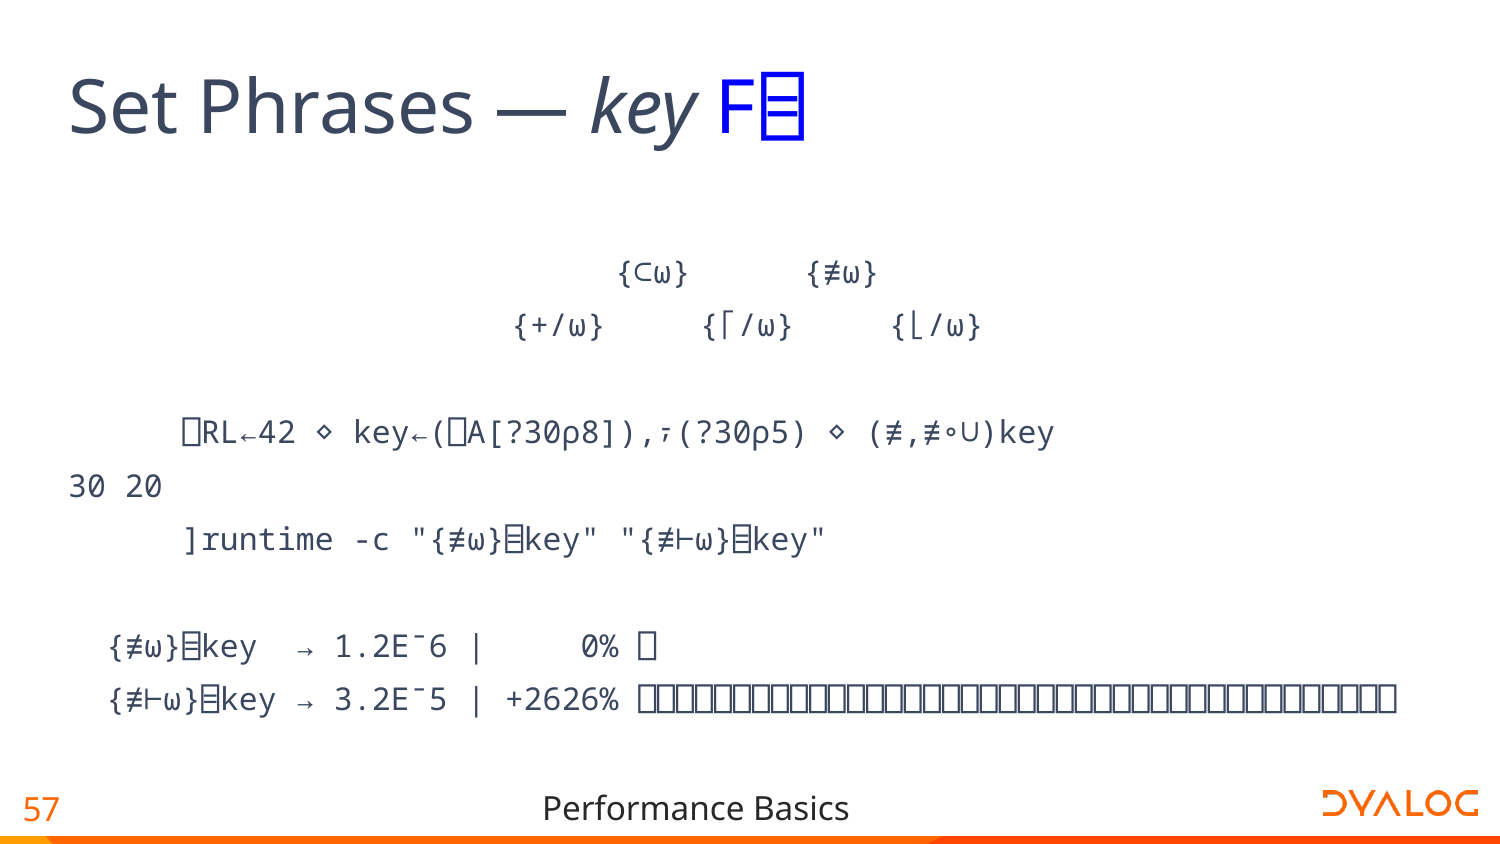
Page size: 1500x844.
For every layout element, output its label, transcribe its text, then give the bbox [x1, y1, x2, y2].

list {⊂⍵} {≢⍵} {+/⍵} {⌈/⍵} {⌊/⍵} ⎕RL←42 ⋄ key←(⎕A[?30⍴8]),⍪(?30⍴5) ⋄ (≢,≢∘∪)key 30 20 ]runtime -c "{≢⍵}⌸key" "{≢⊢⍵}⌸key" {≢⍵}⌸key → 1.2E¯6 | 0% ⎕ {≢⊢⍵}⌸key → 3.2E¯5 | +2626% ⎕⎕⎕⎕⎕⎕⎕⎕⎕⎕⎕⎕⎕⎕⎕⎕⎕⎕⎕⎕⎕⎕⎕⎕⎕⎕⎕⎕⎕⎕⎕⎕⎕⎕⎕⎕⎕⎕⎕⎕ [53, 244, 1443, 740]
picture [0, 836, 1500, 844]
picture [1323, 790, 1478, 816]
title Set Phrases — key F⌸ [53, 43, 1121, 157]
